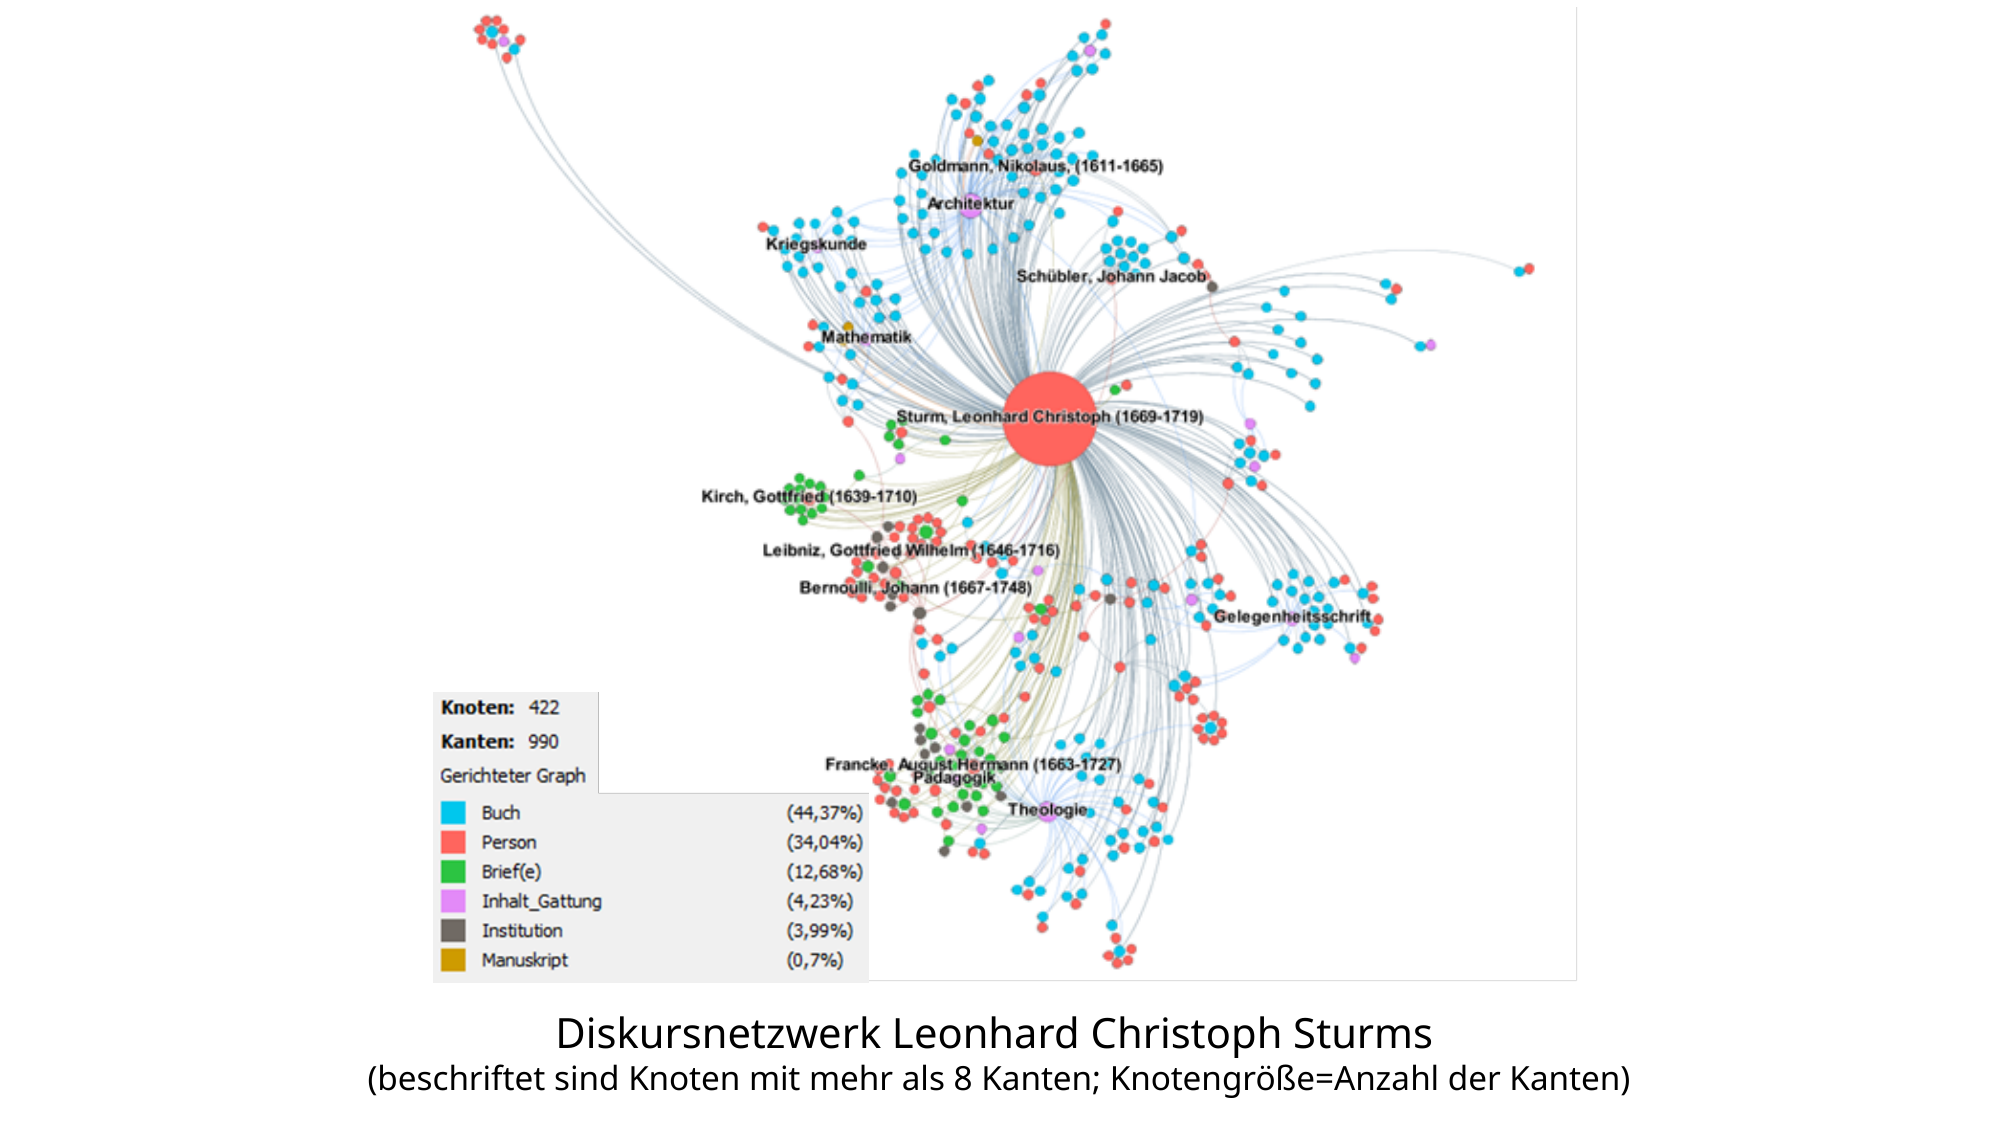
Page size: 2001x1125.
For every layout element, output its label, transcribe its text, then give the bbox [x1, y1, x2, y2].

text_box Diskursnetzwerk Leonhard Christoph Sturms (beschriftet sind Knoten mit mehr als 8 Kanten; Knotengröße=Anzahl der Kanten) [249, 999, 1750, 1106]
picture [433, 7, 1579, 983]
